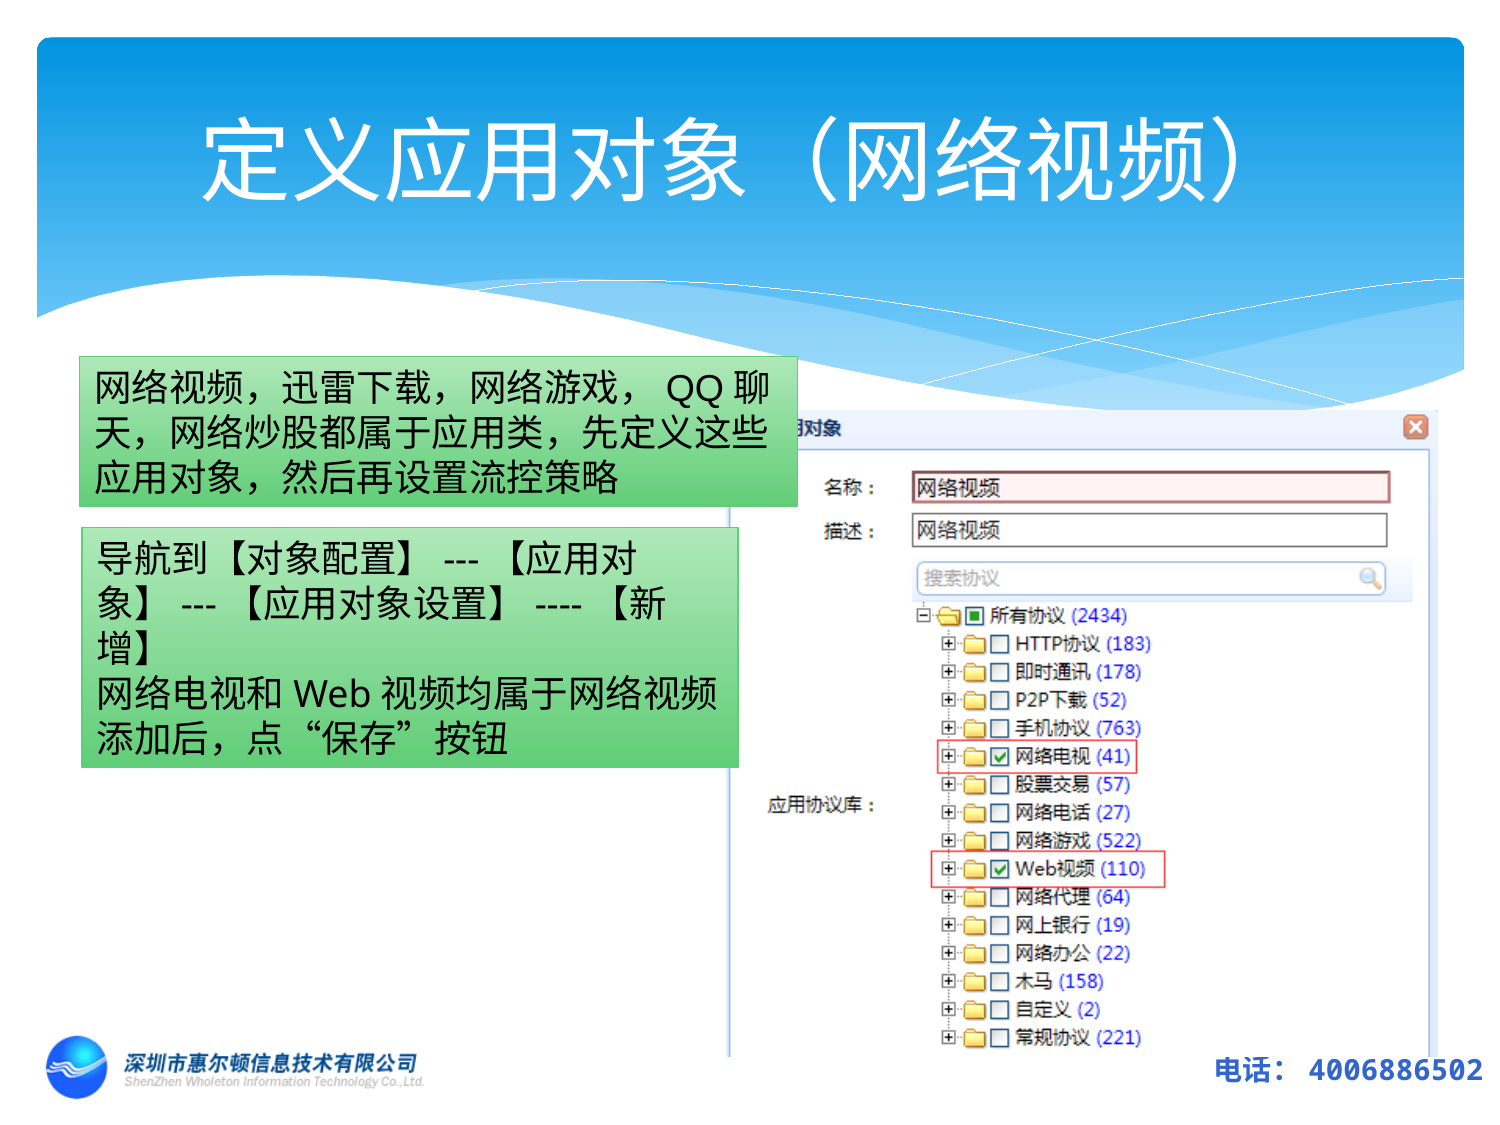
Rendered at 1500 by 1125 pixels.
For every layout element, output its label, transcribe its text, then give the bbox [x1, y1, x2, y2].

picture [726, 409, 1438, 1058]
text_box 网络视频，迅雷下载，网络游戏，QQ聊天，网络炒股都属于应用类，先定义这些应用对象，然后再设置流控策略 [79, 356, 798, 507]
title 定义应用对象（网络视频） [74, 55, 1426, 262]
picture [24, 1024, 438, 1110]
text_box 导航到【对象配置】---【应用对象】---【应用对象设置】----【新增】 网络电视和Web视频均属于网络视频 添加后，点“保存”按钮 [81, 527, 720, 768]
